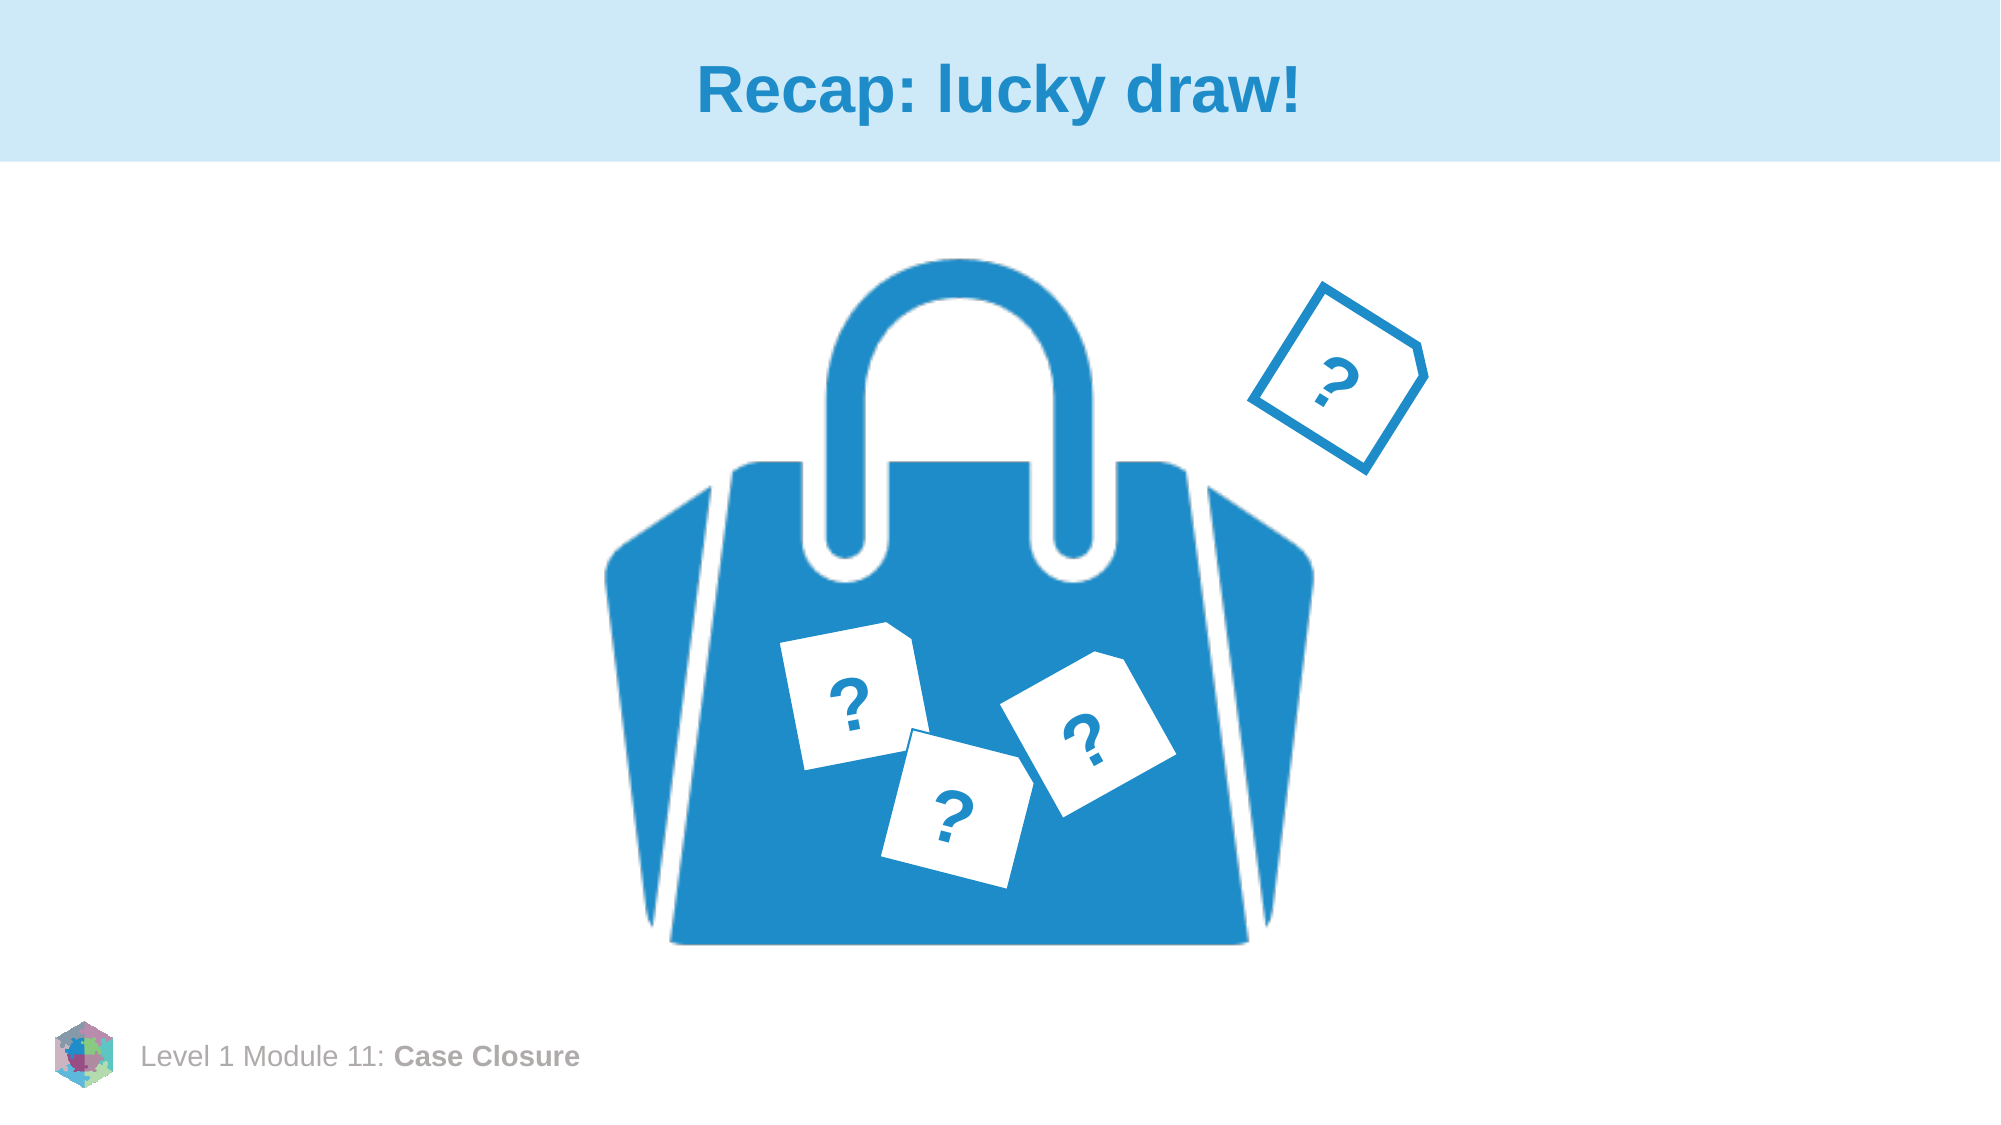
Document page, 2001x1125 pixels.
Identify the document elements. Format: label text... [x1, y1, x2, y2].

picture [497, 144, 1423, 1071]
title Recap: lucky draw! [137, 19, 1863, 163]
picture [55, 1021, 113, 1088]
